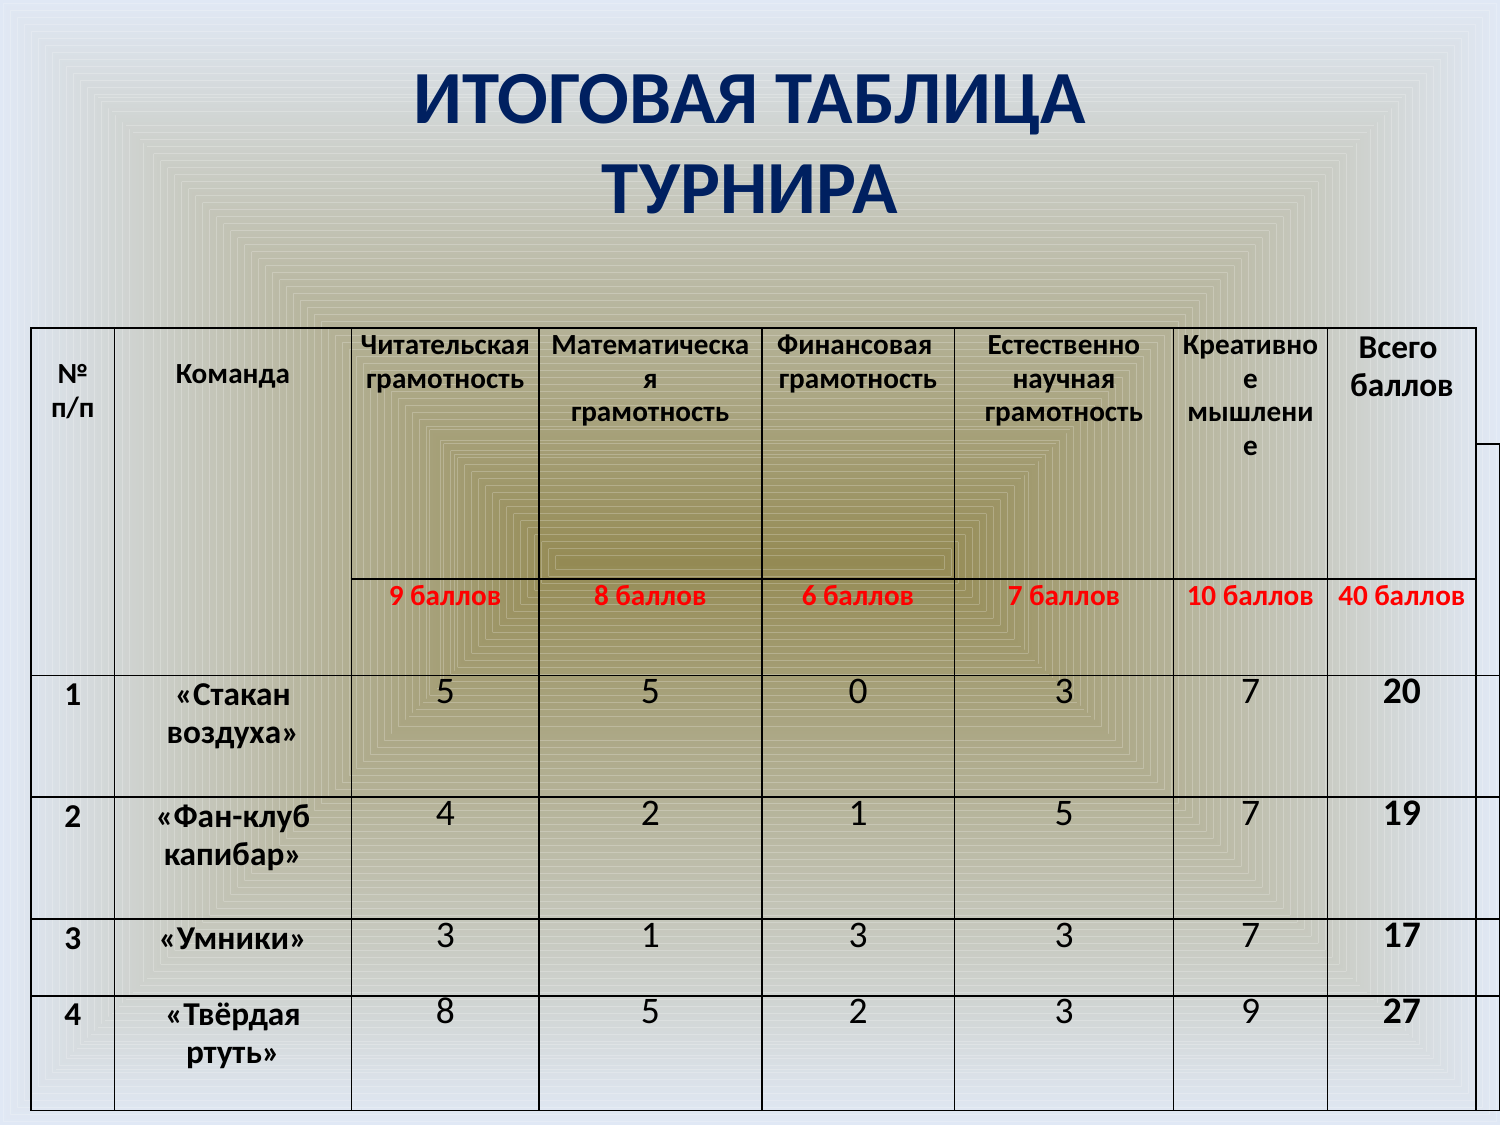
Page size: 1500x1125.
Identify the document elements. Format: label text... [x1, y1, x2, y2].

table_cell 3 [352, 920, 538, 995]
table_cell 27 [1328, 997, 1475, 1110]
table_cell «Стакан воздуха» [115, 676, 351, 796]
table_cell 20 [1328, 676, 1475, 796]
table_cell 8 баллов [540, 580, 761, 675]
table_cell 5 [540, 676, 761, 796]
table_header Финансовая грамотность [763, 329, 954, 578]
table_cell 19 [1328, 798, 1475, 918]
table_cell 7 [1174, 676, 1327, 796]
table_header Команда [115, 329, 351, 675]
table_cell [1477, 920, 1499, 995]
table_cell [1477, 445, 1499, 675]
table_cell 3 [955, 997, 1173, 1110]
table_cell 17 [1328, 920, 1475, 995]
table_cell «Фан-клуб капибар» [115, 798, 351, 918]
table_cell 10 баллов [1174, 580, 1327, 675]
table_cell 3 [955, 920, 1173, 995]
table_cell 3 [763, 920, 954, 995]
table_cell 4 [32, 997, 114, 1110]
table_cell [1477, 798, 1499, 918]
table_header Всего баллов [1328, 329, 1475, 578]
table_cell 2 [32, 798, 114, 918]
table_cell 40 баллов [1328, 580, 1475, 675]
table_cell 7 [1174, 920, 1327, 995]
table_cell 2 [763, 997, 954, 1110]
table_header Читательская грамотность [352, 329, 538, 578]
table_cell «Твёрдая ртуть» [115, 997, 351, 1110]
table_cell 1 [32, 676, 114, 796]
table_cell [1477, 676, 1499, 796]
table_cell 3 [32, 920, 114, 995]
table_header Математическая грамотность [540, 329, 761, 578]
table_cell 9 баллов [352, 580, 538, 675]
table_header [1477, 328, 1500, 443]
table_cell 5 [955, 798, 1173, 918]
table_cell 7 [1174, 798, 1327, 918]
table_cell 2 [540, 798, 761, 918]
table_cell 1 [540, 920, 761, 995]
table_header № п/п [32, 329, 114, 675]
table_cell 7 баллов [955, 580, 1173, 675]
table_cell 5 [352, 676, 538, 796]
table_cell 0 [763, 676, 954, 796]
table_cell 1 [763, 798, 954, 918]
table_cell 8 [352, 997, 538, 1110]
table_cell [1477, 997, 1499, 1110]
table_cell 4 [352, 798, 538, 918]
table_header Креативное мышление [1174, 329, 1327, 578]
table_cell 5 [540, 997, 761, 1110]
table_cell 3 [955, 676, 1173, 796]
table_cell «Умники» [115, 920, 351, 995]
table_cell 9 [1174, 997, 1327, 1110]
title ИТОГОВАЯ ТАБЛИЦА ТУРНИРА [75, 45, 1425, 233]
table_header Естественно научная грамотность [955, 329, 1173, 578]
table_cell 6 баллов [763, 580, 954, 675]
